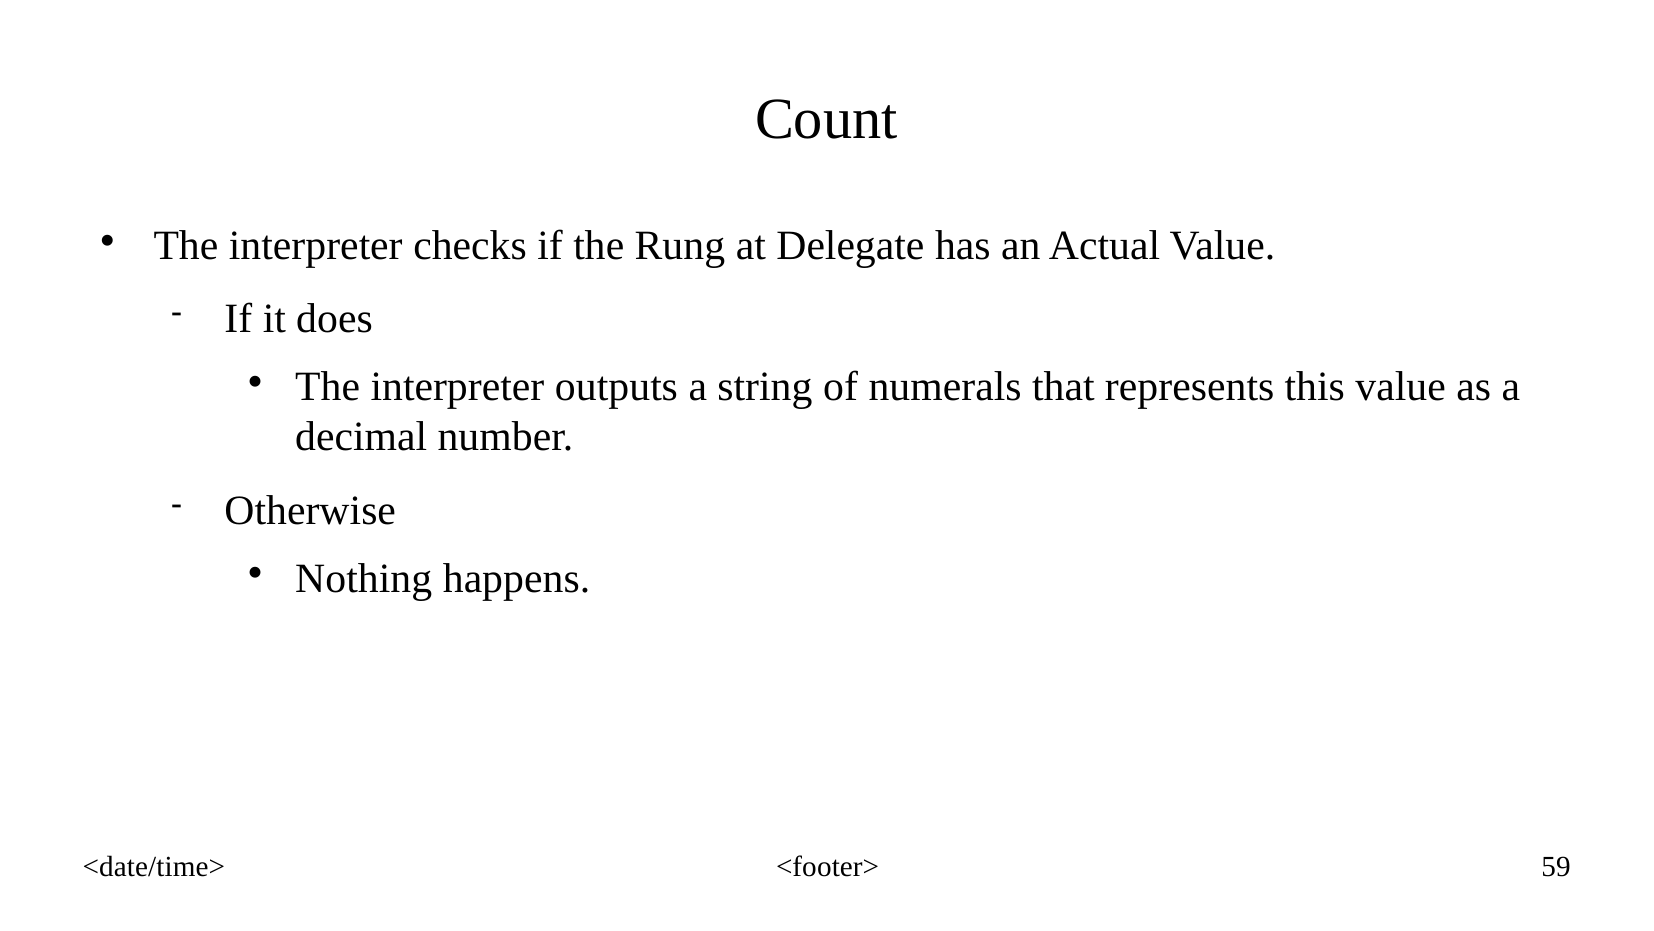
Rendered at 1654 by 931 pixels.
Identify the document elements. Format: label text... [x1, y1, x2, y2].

text_box The interpreter checks if the Rung at Delegate has an Actual Value. If it does The interpreter outputs a string of numerals that represents this value as a decimal number. Otherwise Nothing happens. [82, 217, 1571, 757]
text_box Count [82, 37, 1571, 193]
